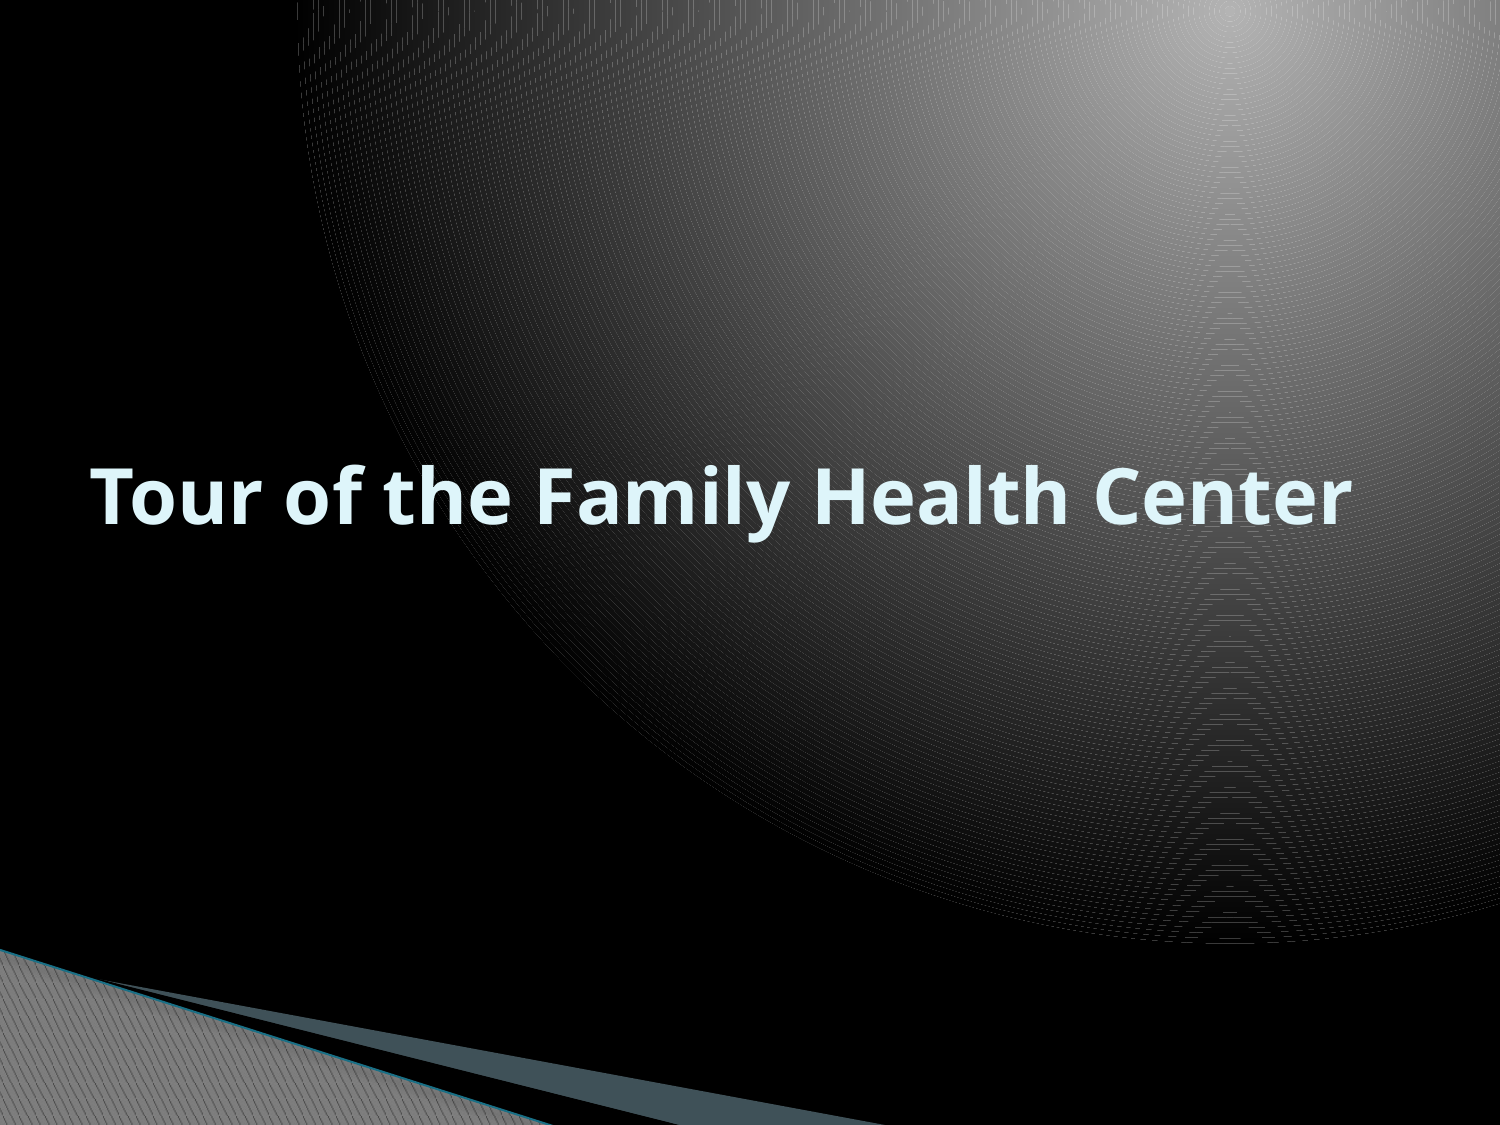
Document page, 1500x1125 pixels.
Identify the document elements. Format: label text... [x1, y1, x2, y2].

title Tour of the Family Health Center [75, 399, 1425, 588]
picture [0, 952, 543, 1125]
